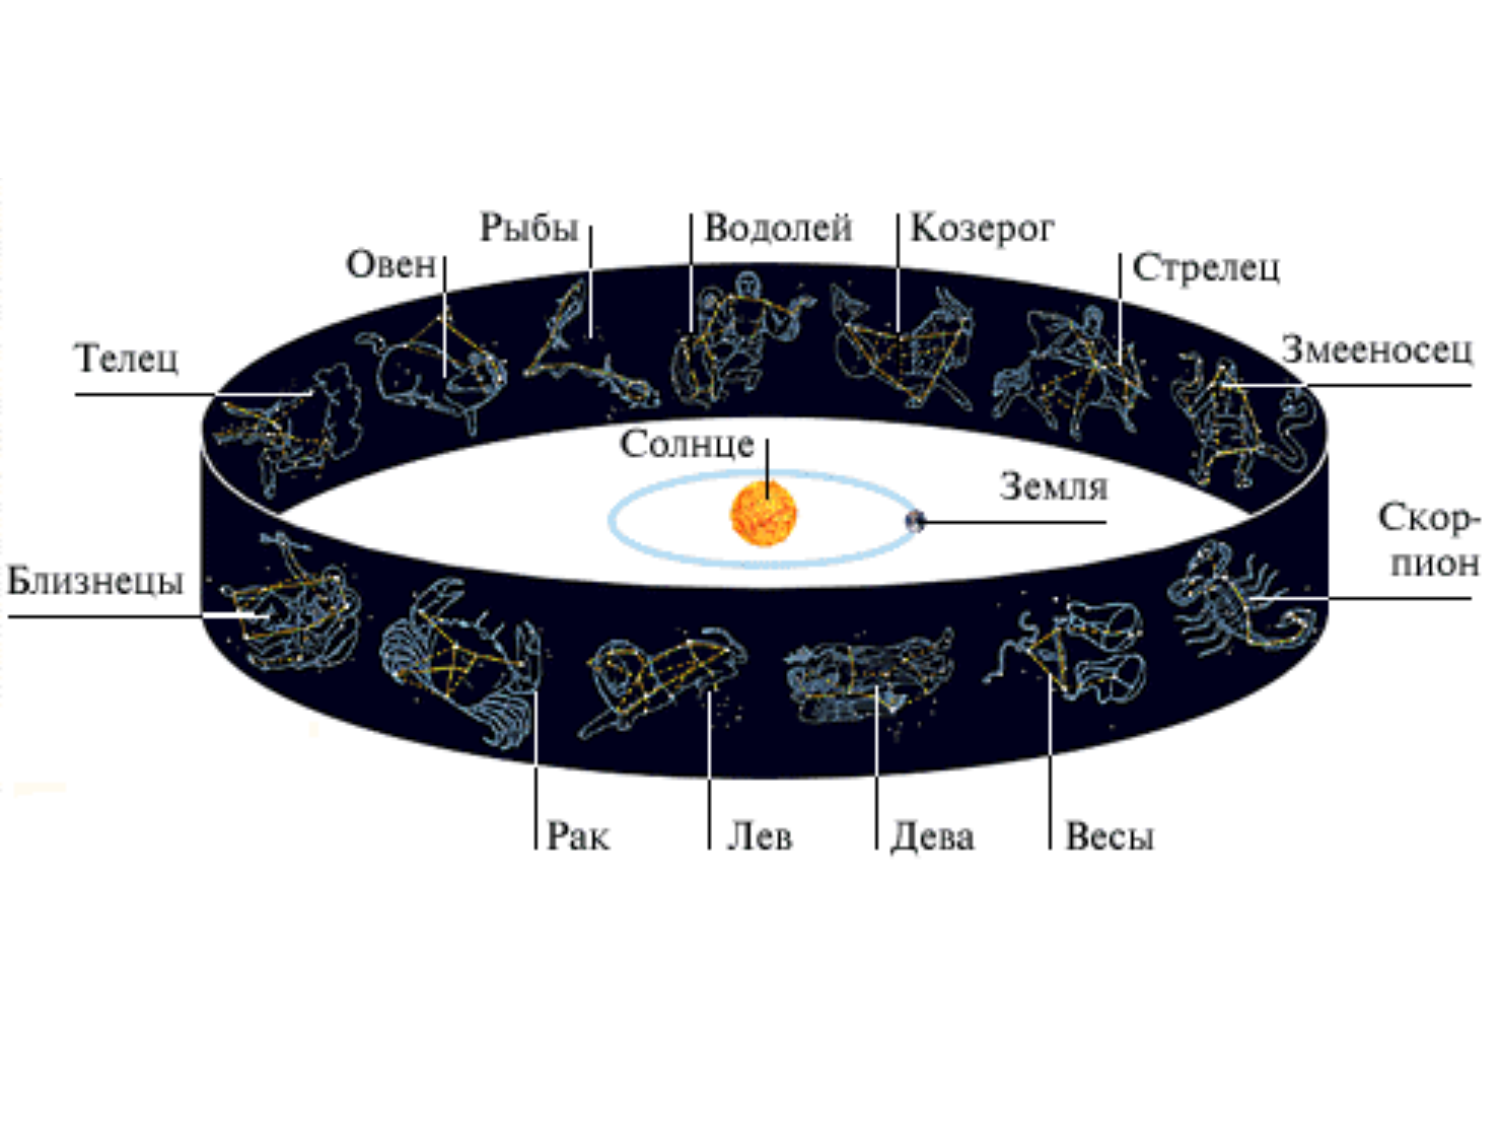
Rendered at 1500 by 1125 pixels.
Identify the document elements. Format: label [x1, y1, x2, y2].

list [0, 177, 1500, 873]
